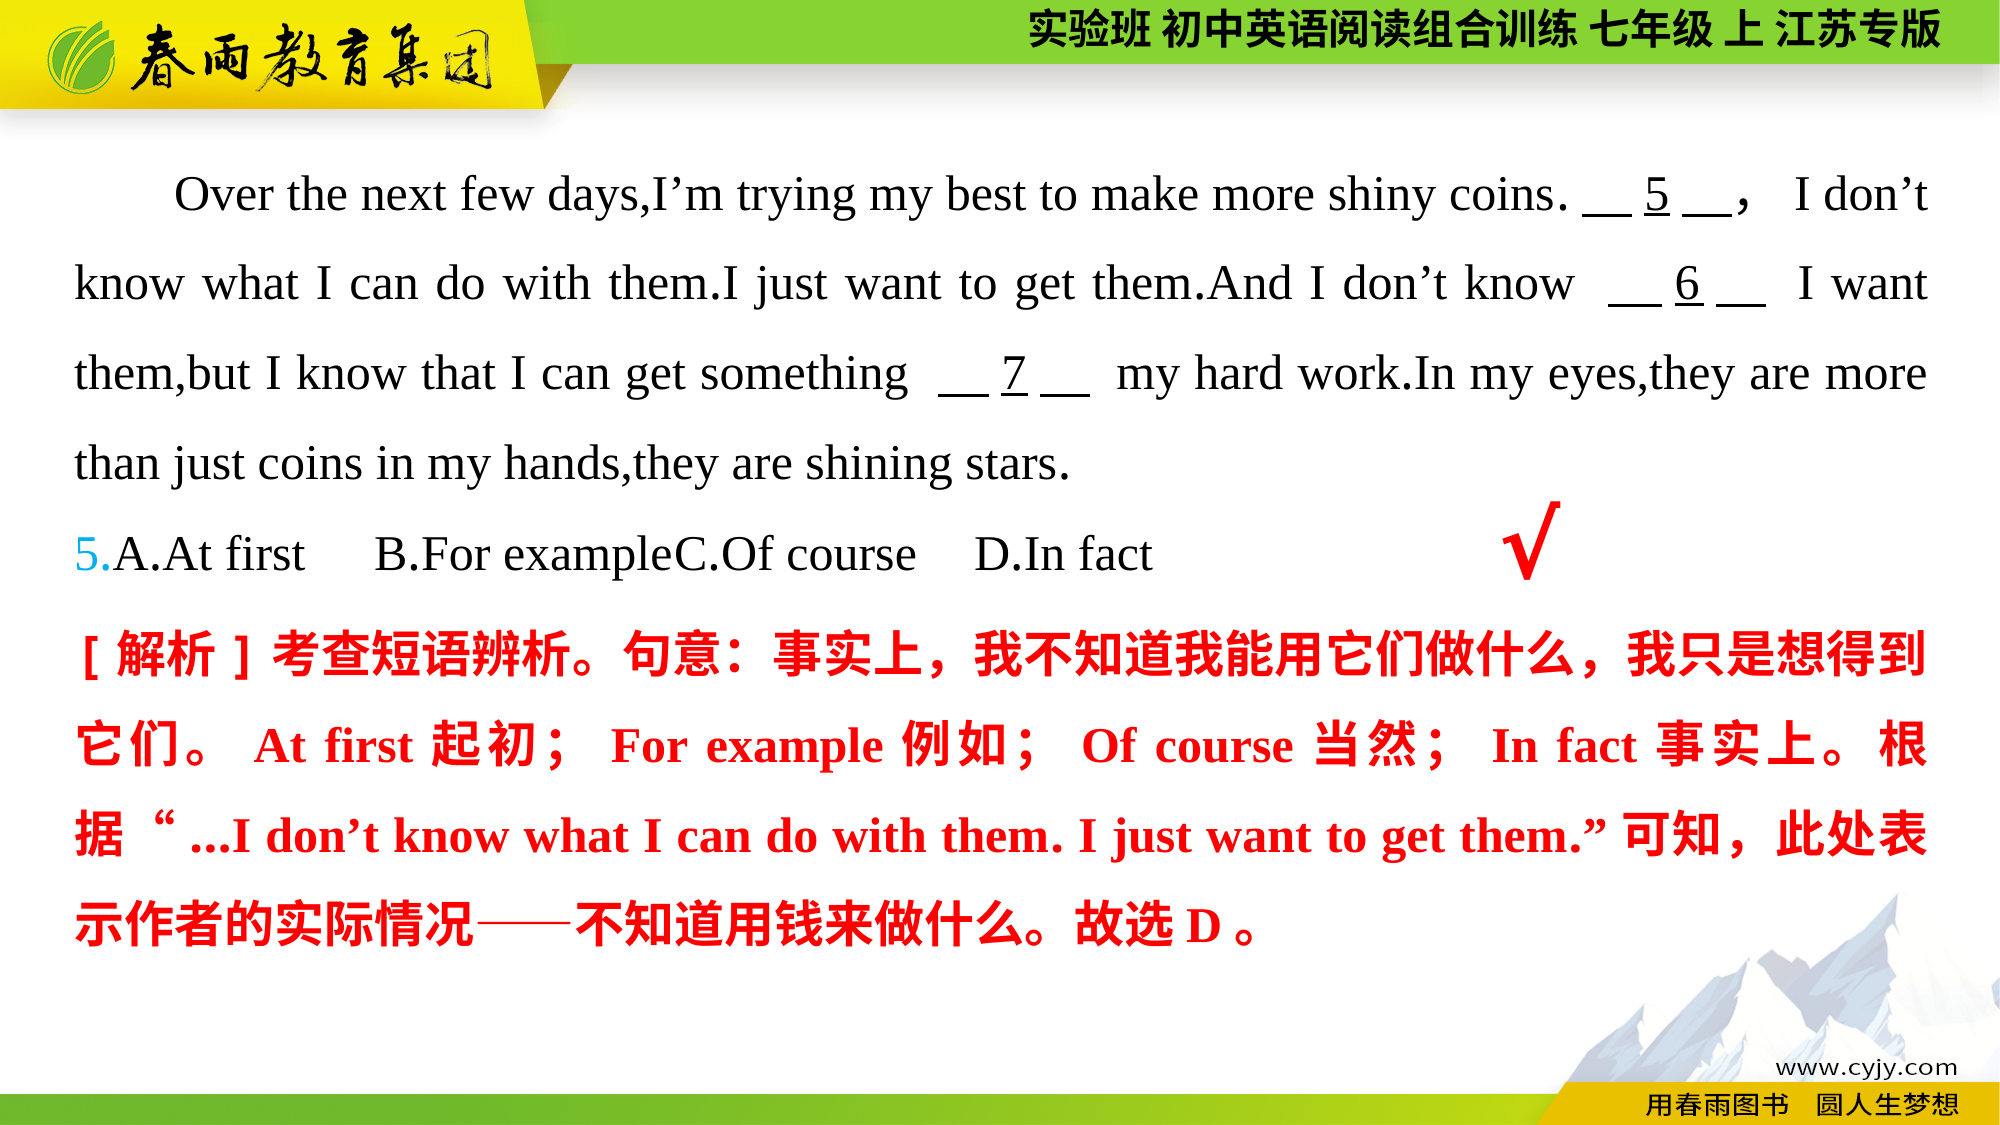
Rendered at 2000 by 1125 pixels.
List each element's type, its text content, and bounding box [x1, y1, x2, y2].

list Over the next few days,I’m trying my best to make more shiny coins. 5 ，I don’t know what I can do with them.I just want to get them.And I don’t know 6 I want them,but I know that I can get something 7 my hard work.In my eyes,they are more than just coins in my hands,they are shining stars. 5.A.At first B.For example C.Of course D.In fact [59, 122, 1944, 585]
text_box [解析]考查短语辨析。句意：事实上，我不知道我能用它们做什么，我只是想得到它们。At first起初；For example例如；Of course当然；In fact事实上。根据“...I don’t know what I can do with them. I just want to get them.”可知，此处表示作者的实际情况——不知道用钱来做什么。故选D。 [59, 585, 1944, 961]
picture [0, 0, 2000, 1125]
